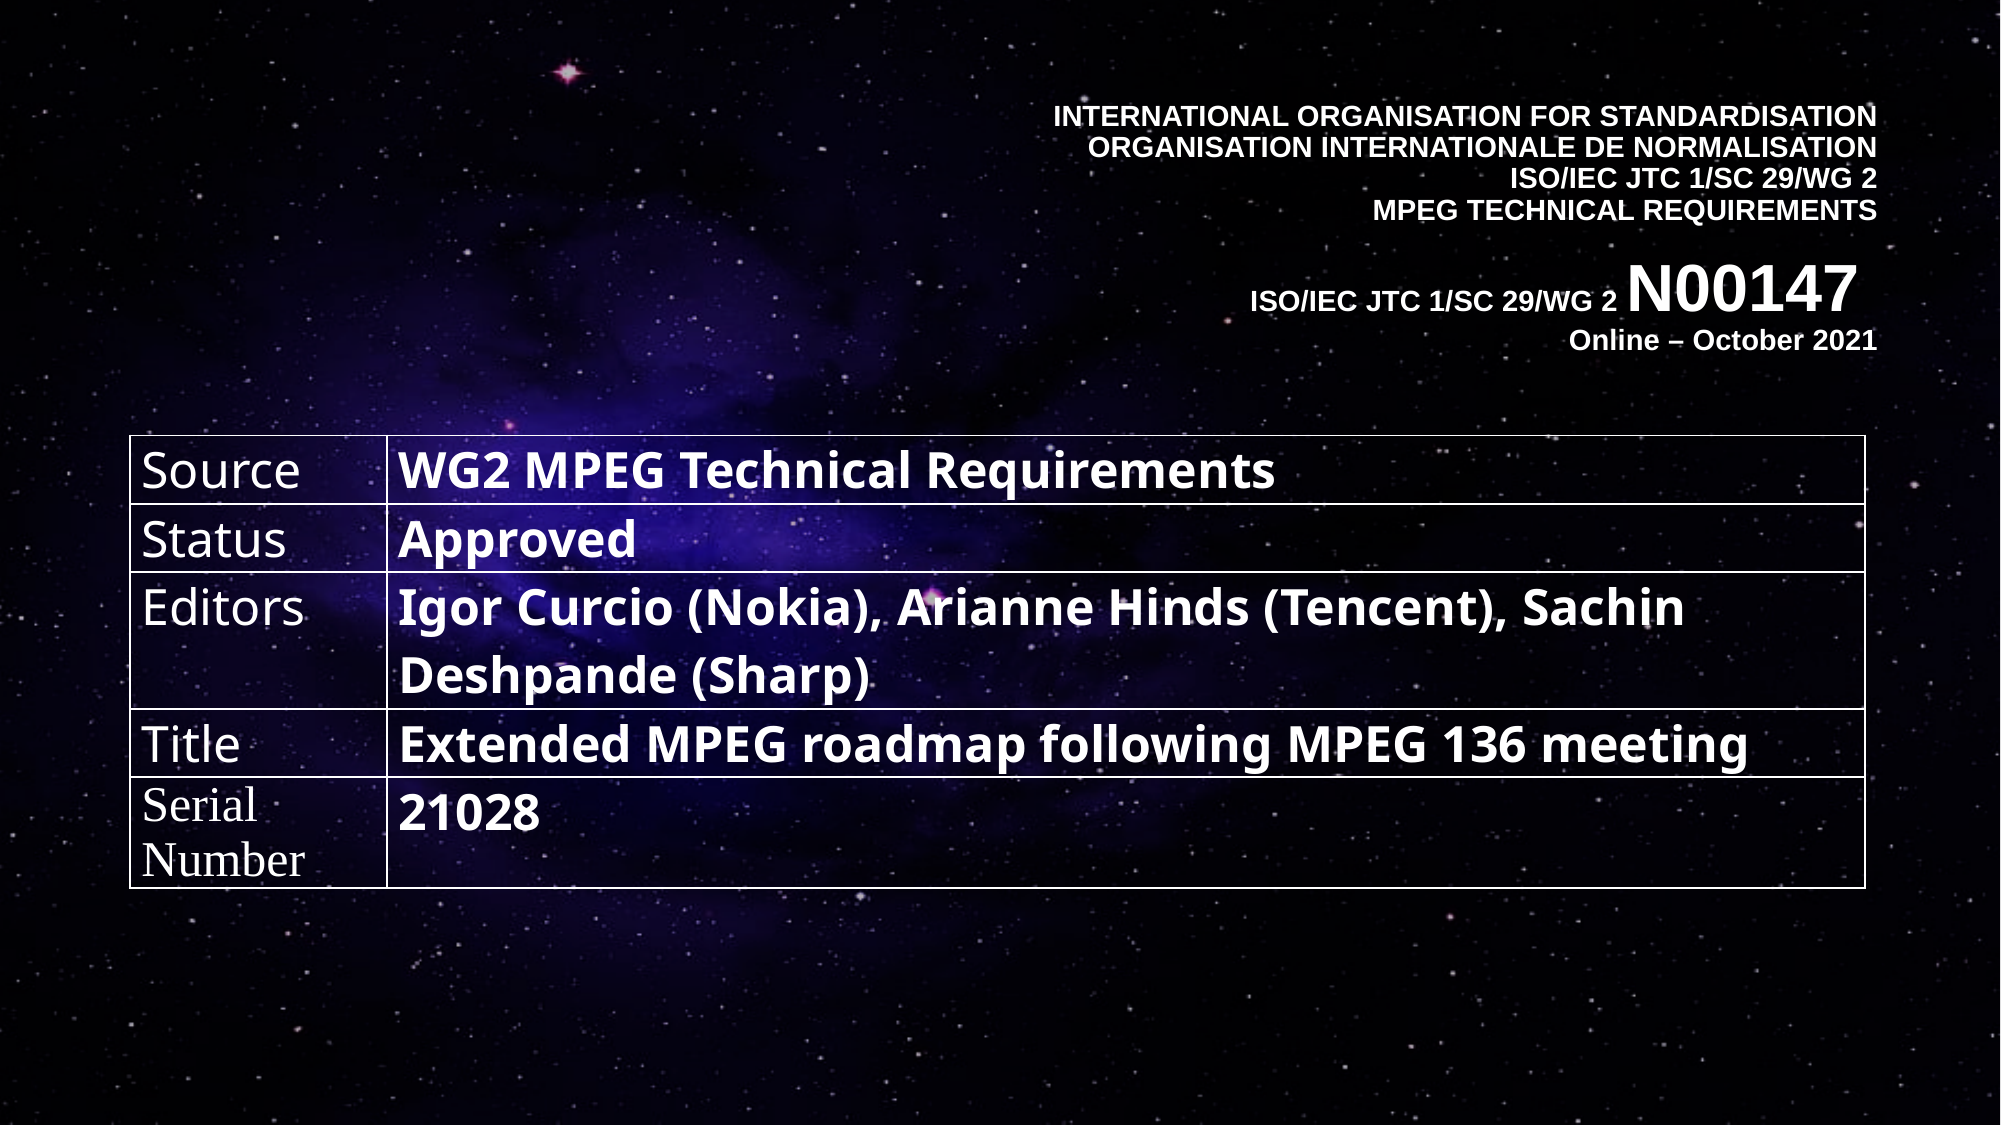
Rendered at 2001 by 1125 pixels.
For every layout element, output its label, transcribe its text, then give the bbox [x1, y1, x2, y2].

table_cell Extended MPEG roadmap following MPEG 136 meeting [388, 710, 1864, 776]
title INTERNATIONAL ORGANISATION FOR STANDARDISATION ORGANISATION INTERNATIONALE DE NORMALISATION ISO/IEC JTC 1/SC 29/WG 2 MPEG TECHNICAL REQUIREMENTS ISO/IEC JTC 1/SC 29/WG 2 N00147 Online – October 2021 [324, 93, 1893, 365]
table_cell Editors [131, 573, 386, 708]
table_cell Title [131, 710, 386, 776]
picture [0, 0, 2001, 1125]
table_header Source [131, 436, 386, 503]
table_cell Serial Number [131, 778, 386, 887]
table_cell Status [131, 505, 386, 571]
table_cell Igor Curcio (Nokia), Arianne Hinds (Tencent), Sachin Deshpande (Sharp) [388, 573, 1864, 708]
table_cell 21028 [388, 778, 1864, 887]
table_cell Approved [388, 505, 1864, 571]
table_header WG2 MPEG Technical Requirements [388, 436, 1864, 503]
